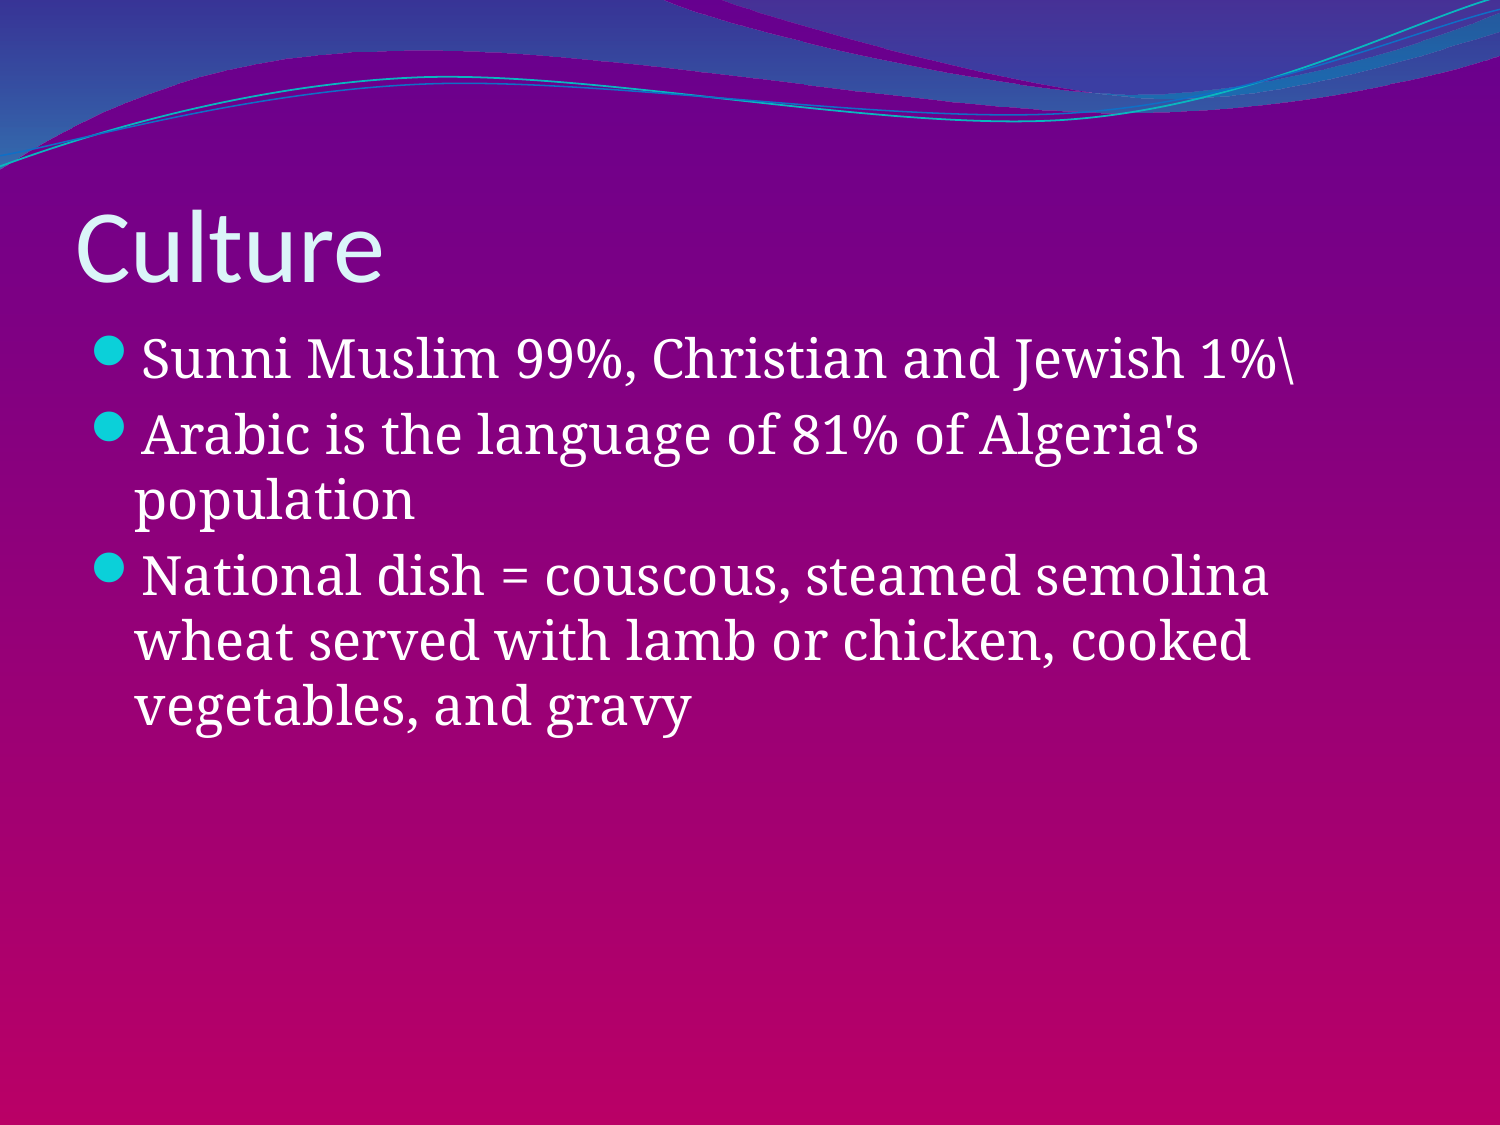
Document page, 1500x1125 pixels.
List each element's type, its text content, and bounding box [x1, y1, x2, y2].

title Culture [75, 115, 1425, 303]
list Sunni Muslim 99%, Christian and Jewish 1%\ Arabic is the language of 81% of Algeria's population National dish = couscous, steamed semolina wheat served with lamb or chicken, cooked vegetables, and gravy [75, 317, 1425, 1038]
